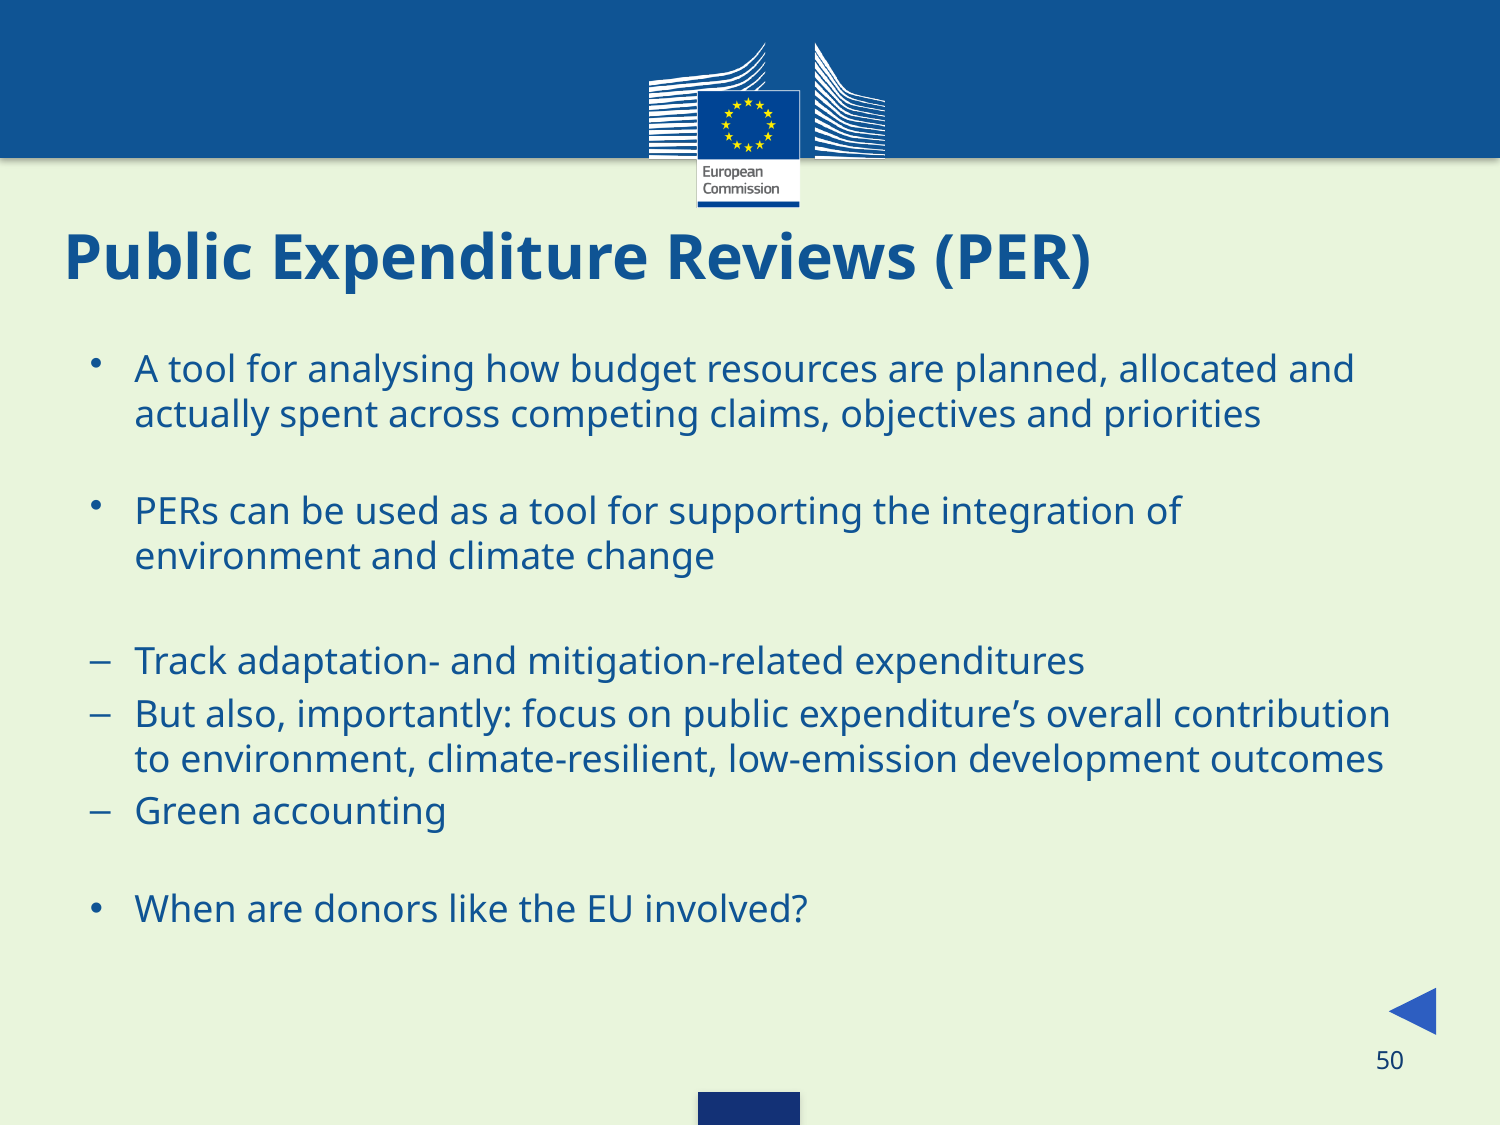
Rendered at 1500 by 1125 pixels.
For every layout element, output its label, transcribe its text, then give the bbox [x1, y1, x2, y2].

picture [649, 42, 885, 153]
title Public Expenditure Reviews (PER) [0, 153, 1350, 356]
text_box [1388, 987, 1437, 1035]
text_box A tool for analysing how budget resources are planned, allocated and actually spent across competing claims, objectives and priorities PERs can be used as a tool for supporting the integration of environment and climate change Track adaptation- and mitigation-related expenditures But also, importantly: focus on public expenditure’s overall contribution to environment, climate-resilient, low-emission development outcomes Green accounting When are donors like the EU involved? [74, 337, 1413, 938]
